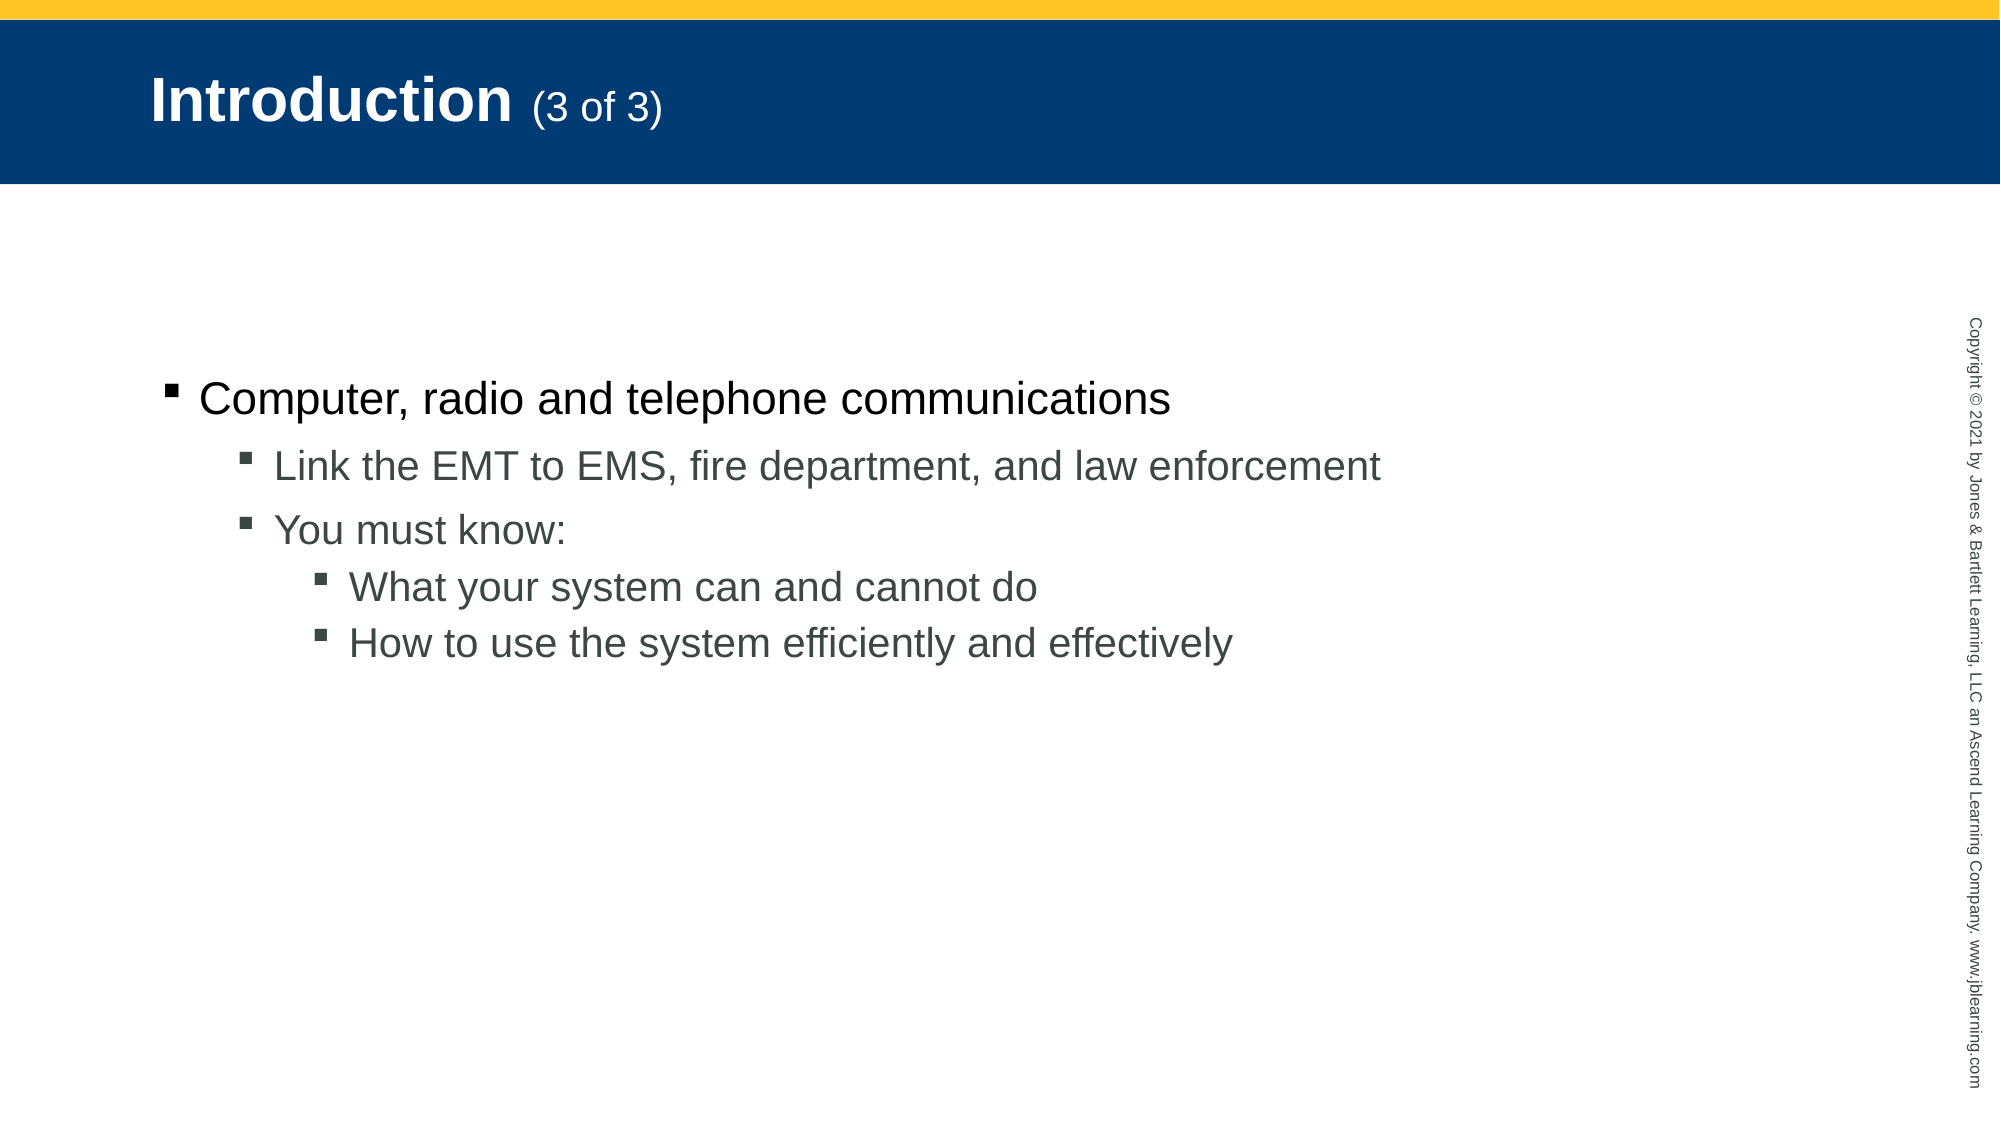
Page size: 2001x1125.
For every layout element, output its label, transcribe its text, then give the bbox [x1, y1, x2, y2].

list Computer, radio and telephone communications Link the EMT to EMS, fire department, and law enforcement You must know: What your system can and cannot do How to use the system efficiently and effectively [146, 361, 1859, 1016]
title Introduction (3 of 3) [0, 19, 2000, 185]
